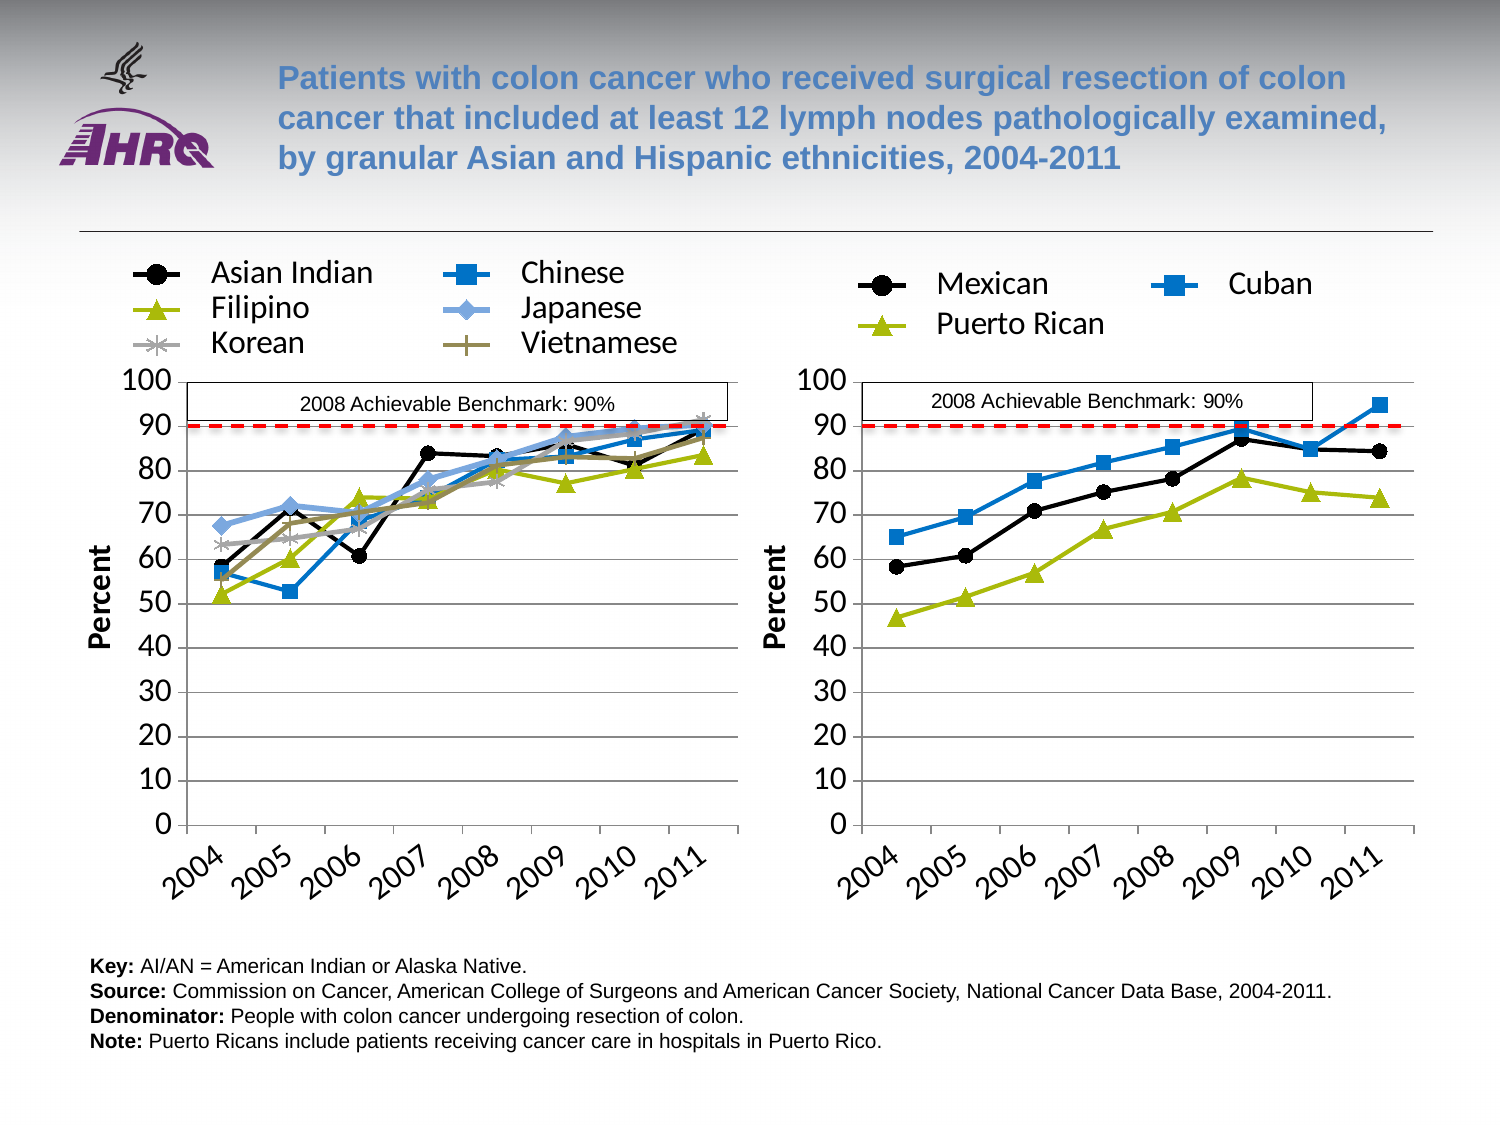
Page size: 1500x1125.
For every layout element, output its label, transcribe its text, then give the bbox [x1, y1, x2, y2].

chart [74, 254, 1426, 931]
picture [0, 0, 1500, 1125]
title Patients with colon cancer who received surgical resection of colon cancer that included at least 12 lymph nodes pathologically examined, by granular Asian and Hispanic ethnicities, 2004-2011 [262, 45, 1425, 188]
text_box Key: AI/AN = American Indian or Alaska Native. Source: Commission on Cancer, American College of Surgeons and American Cancer Society, National Cancer Data Base, 2004-2011. Denominator: People with colon cancer undergoing resection of colon. Note: Puerto Ricans include patients receiving cancer care in hospitals in Puerto Rico. [74, 945, 1425, 1085]
